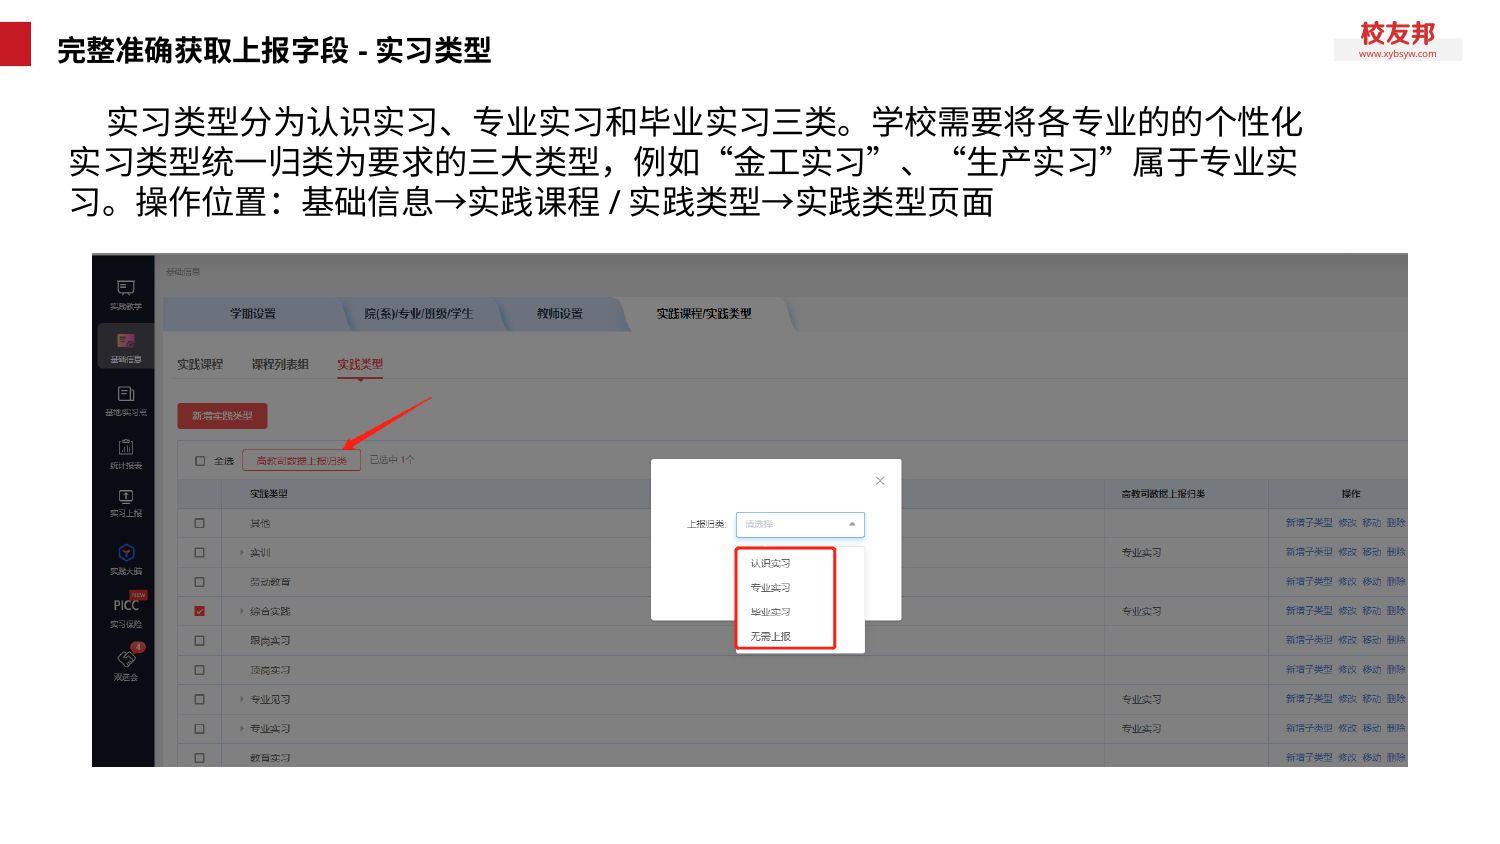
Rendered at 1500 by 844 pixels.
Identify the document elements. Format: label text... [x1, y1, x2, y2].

text_box 实习类型分为认识实习、专业实习和毕业实习三类。学校需要将各专业的的个性化实习类型统一归类为要求的三大类型，例如“金工实习”、“生产实习”属于专业实习。操作位置：基础信息→实践课程/实践类型→实践类型页面 [54, 94, 1342, 229]
picture [1361, 21, 1435, 45]
picture [92, 253, 1408, 767]
title 完整准确获取上报字段-实习类型 [42, 11, 939, 77]
